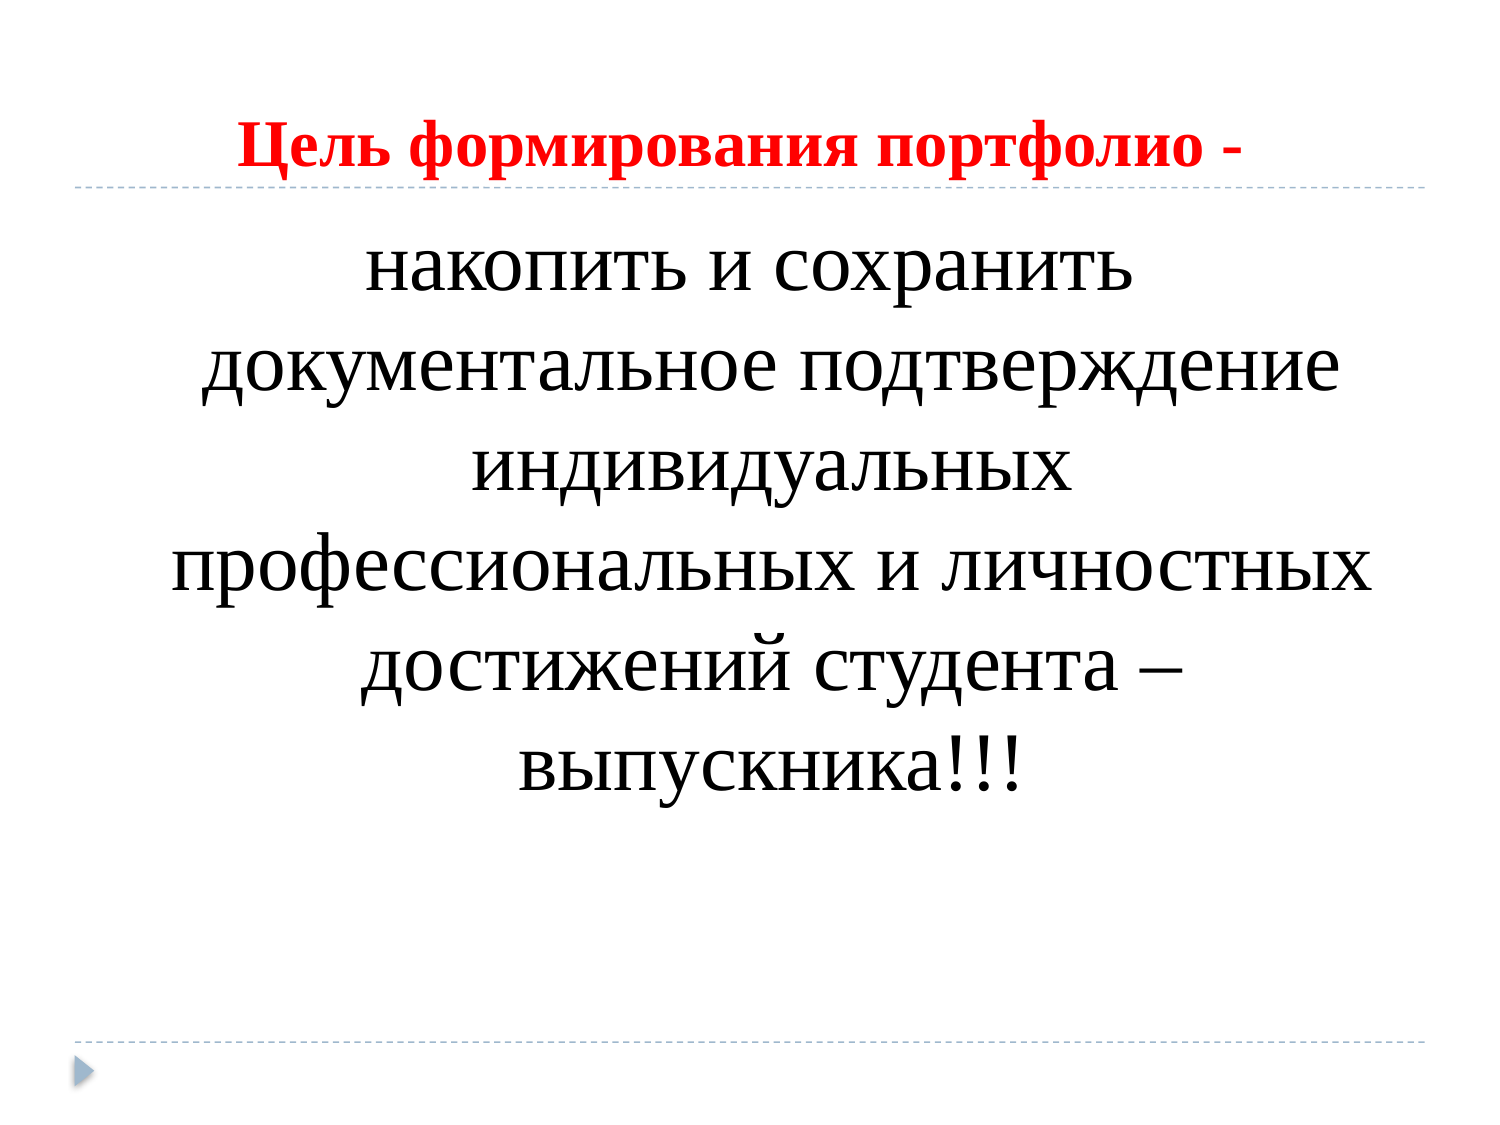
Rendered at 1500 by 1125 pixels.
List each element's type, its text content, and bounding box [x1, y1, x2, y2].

list накопить и сохранить документальное подтверждение индивидуальных профессиональных и личностных достижений студента – выпускника!!! [75, 200, 1425, 1010]
title Цель формирования портфолио - [75, 24, 1425, 188]
